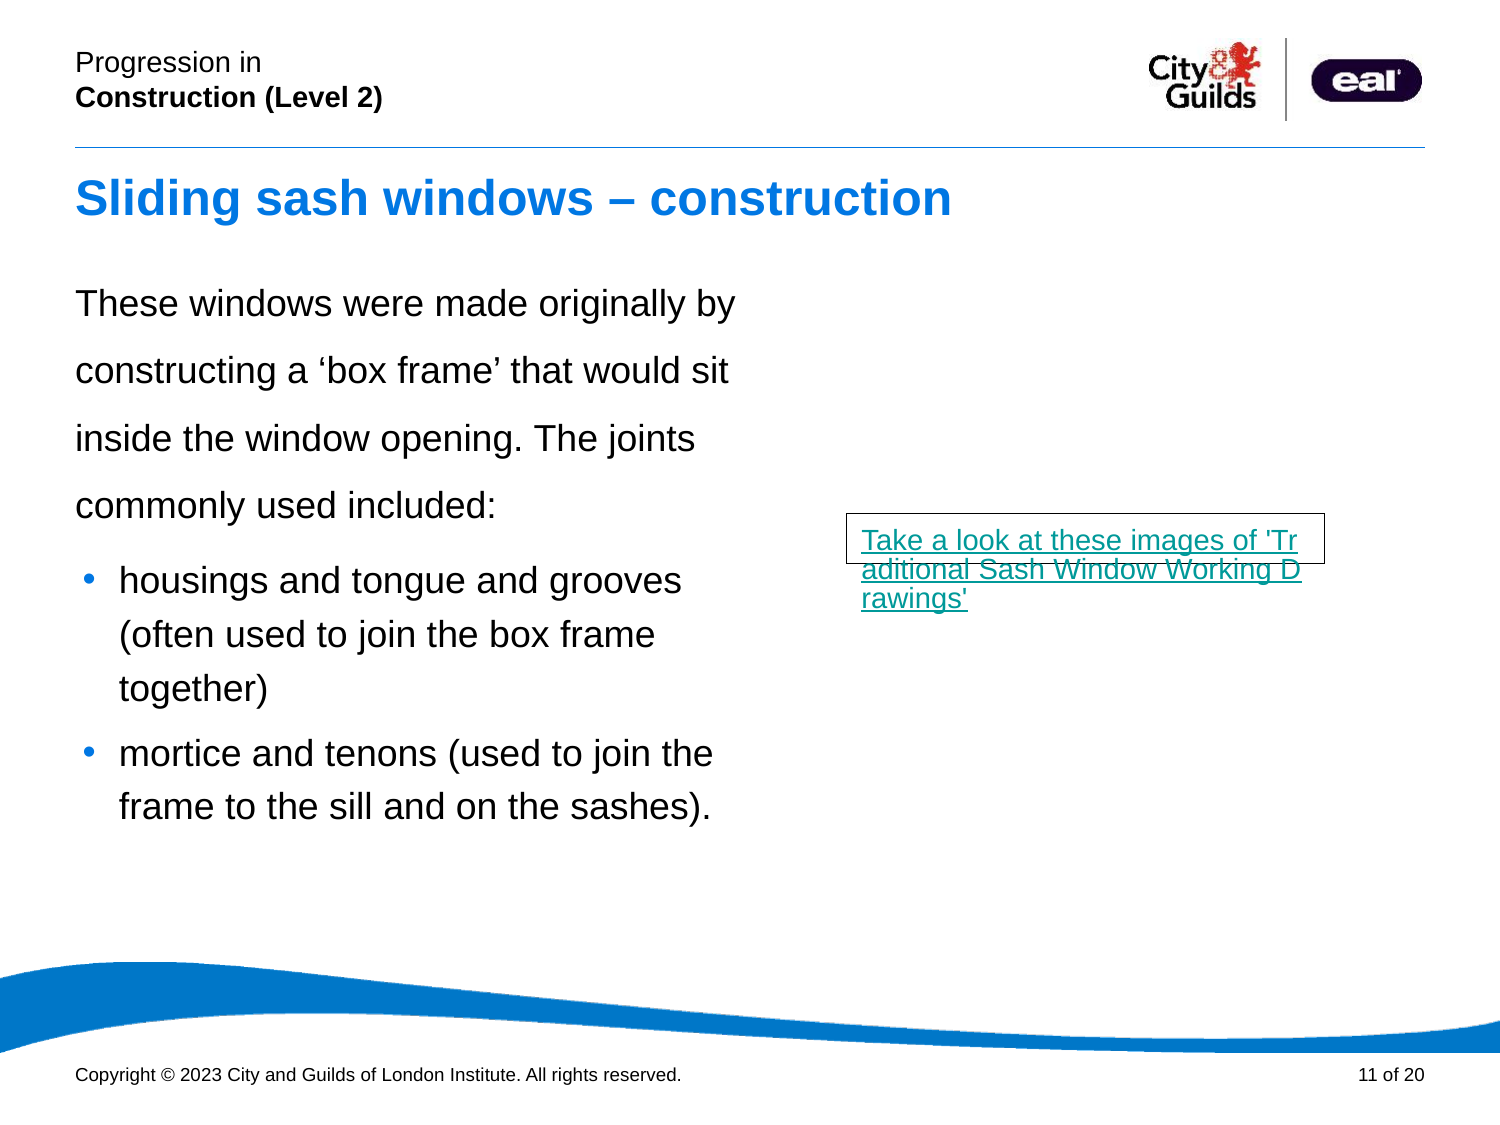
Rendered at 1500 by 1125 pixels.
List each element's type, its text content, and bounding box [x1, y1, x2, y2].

title Sliding sash windows – construction [75, 165, 1425, 229]
picture [0, 962, 1500, 1053]
picture [1149, 38, 1422, 121]
text_box Take a look at these images of 'Traditional Sash Window Working Drawings' [846, 513, 1325, 564]
list These windows were made originally by constructing a ‘box frame’ that would sit inside the window opening. The joints commonly used included: housings and tongue and grooves (often used to join the box frame together) mortice and tenons (used to join the frame to the sill and on the sashes). [75, 256, 779, 984]
